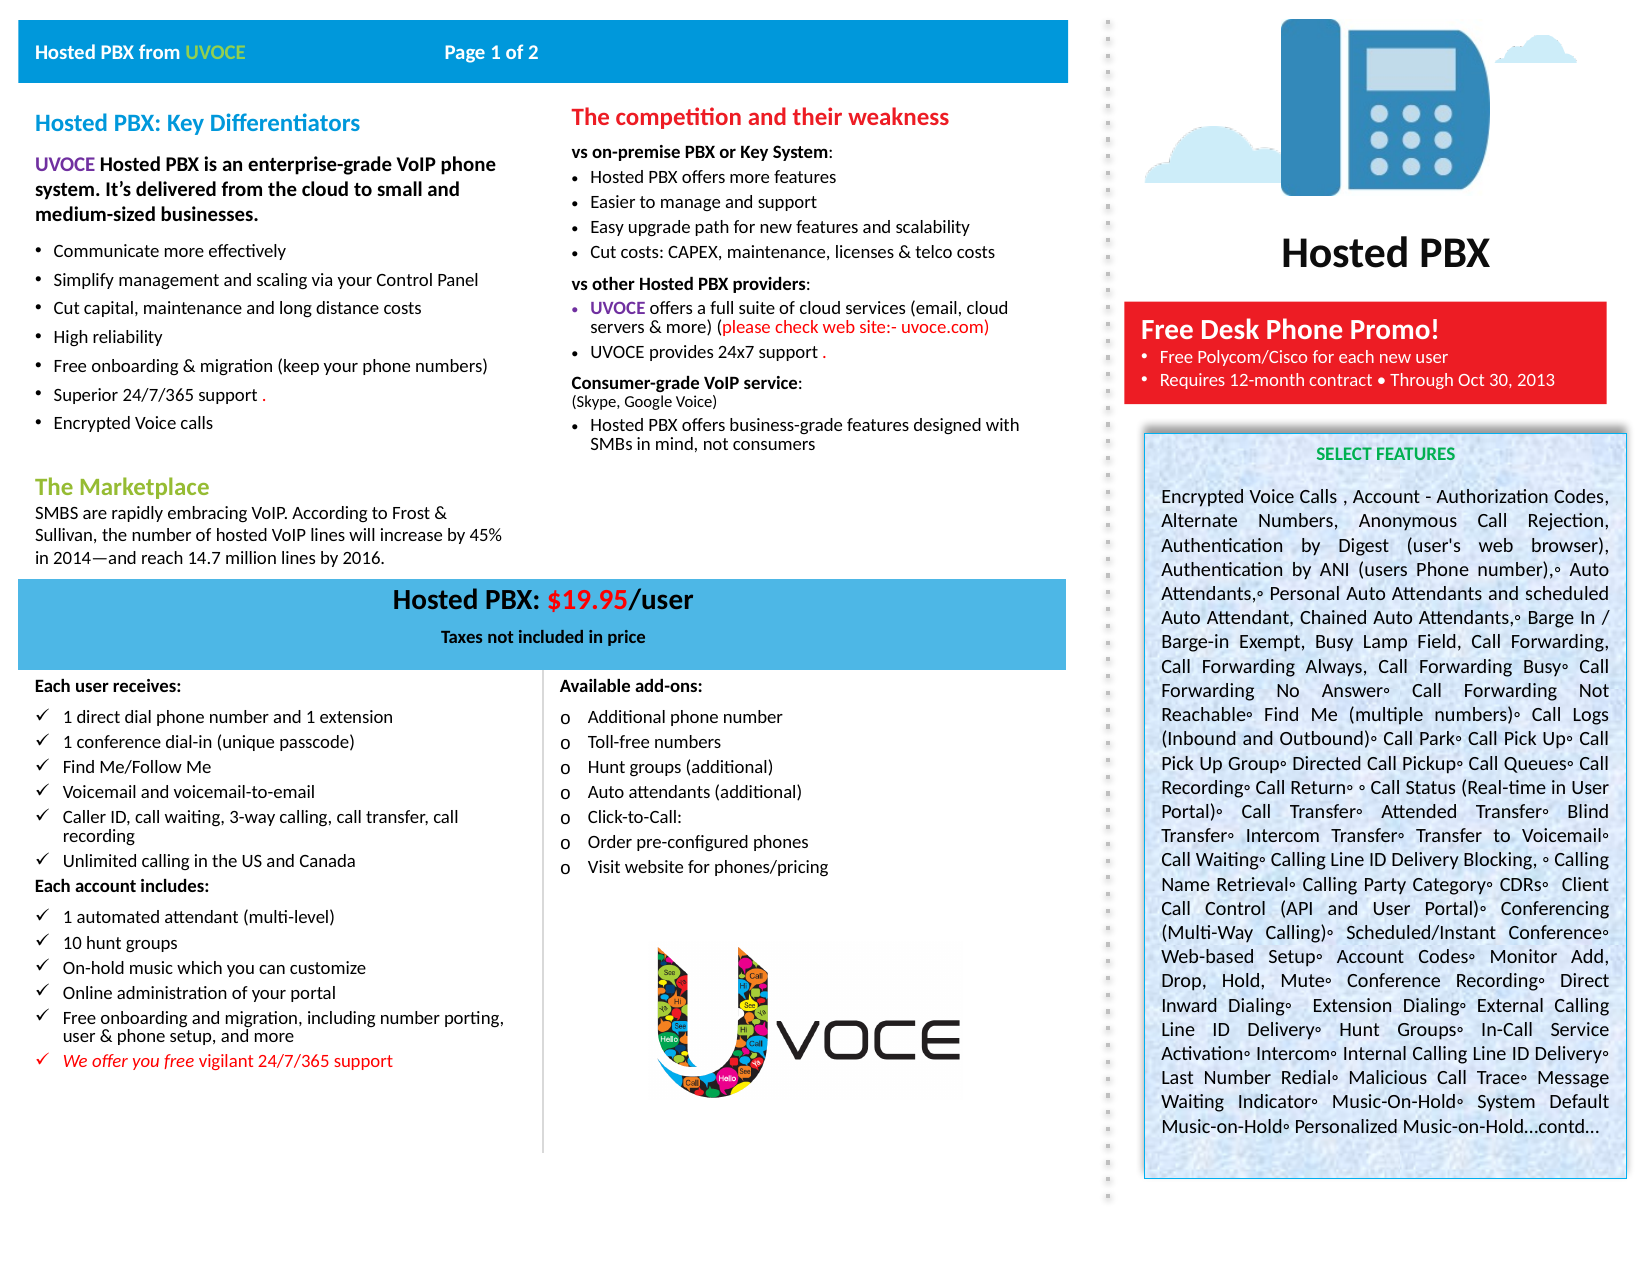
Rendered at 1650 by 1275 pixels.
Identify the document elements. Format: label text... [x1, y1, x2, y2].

table_header Hosted PBX: $19.95/user Taxes not included in price [18, 579, 1066, 670]
text_box The competition and their weakness vs on-premise PBX or Key System: Hosted PBX offers more features Easier to manage and support Easy upgrade path for new features and scalability Cut costs: CAPEX, maintenance, licenses & telco costs vs other Hosted PBX providers: UVOCE offers a full suite of cloud services (email, cloud servers & more) (please check web site:- uvoce.com) UVOCE provides 24x7 support . Consumer-grade VoIP service: (Skype, Google Voice) Hosted PBX offers business-grade features designed with SMBs in mind, not consumers [554, 98, 1067, 580]
picture [1493, 34, 1578, 64]
text_box Hosted PBX [1144, 221, 1627, 279]
title Hosted PBX from UVOCE Page 1 of 2 [18, 20, 1069, 83]
picture [648, 941, 963, 1101]
list Hosted PBX: Key Differentiators UVOCE Hosted PBX is an enterprise-grade VoIP phone system. It’s delivered from the cloud to small and medium-sized businesses. Communicate more effectively Simplify management and scaling via your Control Panel Cut capital, maintenance and long distance costs High reliability Free onboarding & migration (keep your phone numbers) Superior 24/7/365 support . Encrypted Voice calls The Marketplace SMBS are rapidly embracing VoIP. According to Frost & Sullivan, the number of hosted VoIP lines will increase by 45% in 2014—and reach 14.7 million lines by 2016. [18, 98, 530, 579]
picture [1144, 19, 1490, 196]
table_cell Each user receives: 1 direct dial phone number and 1 extension 1 conference dial-in (unique passcode) Find Me/Follow Me Voicemail and voicemail-to-email Caller ID, call waiting, 3-way calling, call transfer, call recording Unlimited calling in the US and Canada Each account includes: 1 automated attendant (multi-level) 10 hunt groups On-hold music which you can customize Online administration of your portal Free onboarding and migration, including number porting, user & phone setup, and more We offer you free vigilant 24/7/365 support [18, 670, 542, 1153]
text_box Free Desk Phone Promo! Free Polycom/Cisco for each new user Requires 12-month contract • Through Oct 30, 2013 [1124, 301, 1607, 405]
table_cell Available add-ons: Additional phone number Toll-free numbers Hunt groups (additional) Auto attendants (additional) Click-to-Call: Order pre-configured phones Visit website for phones/pricing [544, 670, 1066, 1153]
text_box SELECT FEATURES Encrypted Voice Calls , Account - Authorization Codes, Alternate Numbers, Anonymous Call Rejection, Authentication by Digest (user's web browser), Authentication by ANI (users Phone number),◦ Auto Attendants,◦ Personal Auto Attendants and scheduled Auto Attendant, Chained Auto Attendants,◦ Barge In / Barge-in Exempt, Busy Lamp Field, Call Forwarding, Call Forwarding Always, Call Forwarding Busy◦ Call Forwarding No Answer◦ Call Forwarding Not Reachable◦ Find Me (multiple numbers)◦ Call Logs (Inbound and Outbound)◦ Call Park◦ Call Pick Up◦ Call Pick Up Group◦ Directed Call Pickup◦ Call Queues◦ Call Recording◦ Call Return◦ ◦ Call Status (Real-time in User Portal)◦ Call Transfer◦ Attended Transfer◦ Blind Transfer◦ Intercom Transfer◦ Transfer to Voicemail◦ Call Waiting◦ Calling Line ID Delivery Blocking, ◦ Calling Name Retrieval◦ Calling Party Category◦ CDRs◦ Client Call Control (API and User Portal)◦ Conferencing (Multi-Way Calling)◦ Scheduled/Instant Conference◦ Web-based Setup◦ Account Codes◦ Monitor Add, Drop, Hold, Mute◦ Conference Recording◦ Direct Inward Dialing◦ Extension Dialing◦ External Calling Line ID Delivery◦ Hunt Groups◦ In-Call Service Activation◦ Intercom◦ Internal Calling Line ID Delivery◦ Last Number Redial◦ Malicious Call Trace◦ Message Waiting Indicator◦ Music-On-Hold◦ System Default Music-on-Hold◦ Personalized Music-on-Hold…contd… [1144, 433, 1627, 1179]
